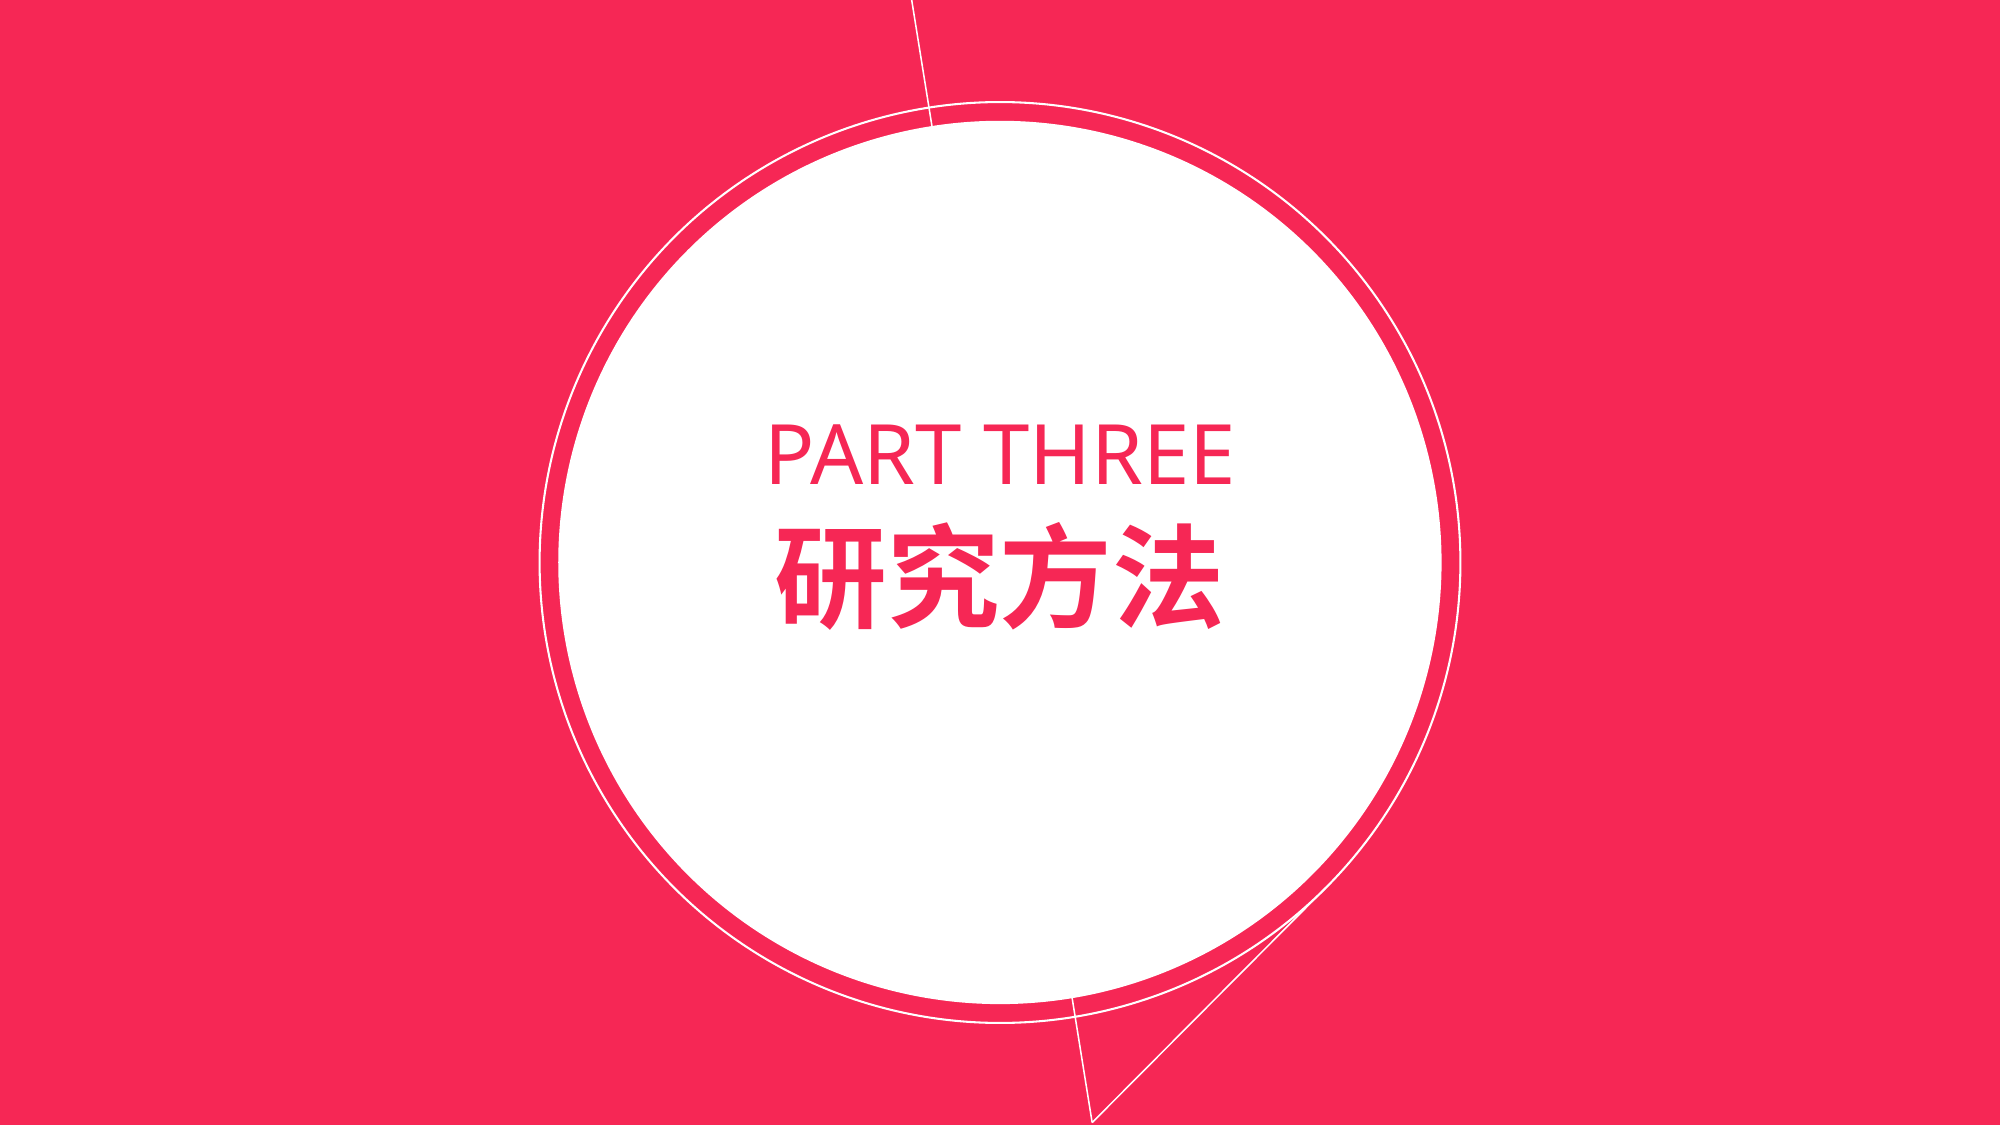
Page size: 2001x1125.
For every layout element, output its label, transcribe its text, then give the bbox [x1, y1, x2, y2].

list 研究方法 [591, 514, 1409, 658]
list PART THREE [673, 404, 1327, 505]
